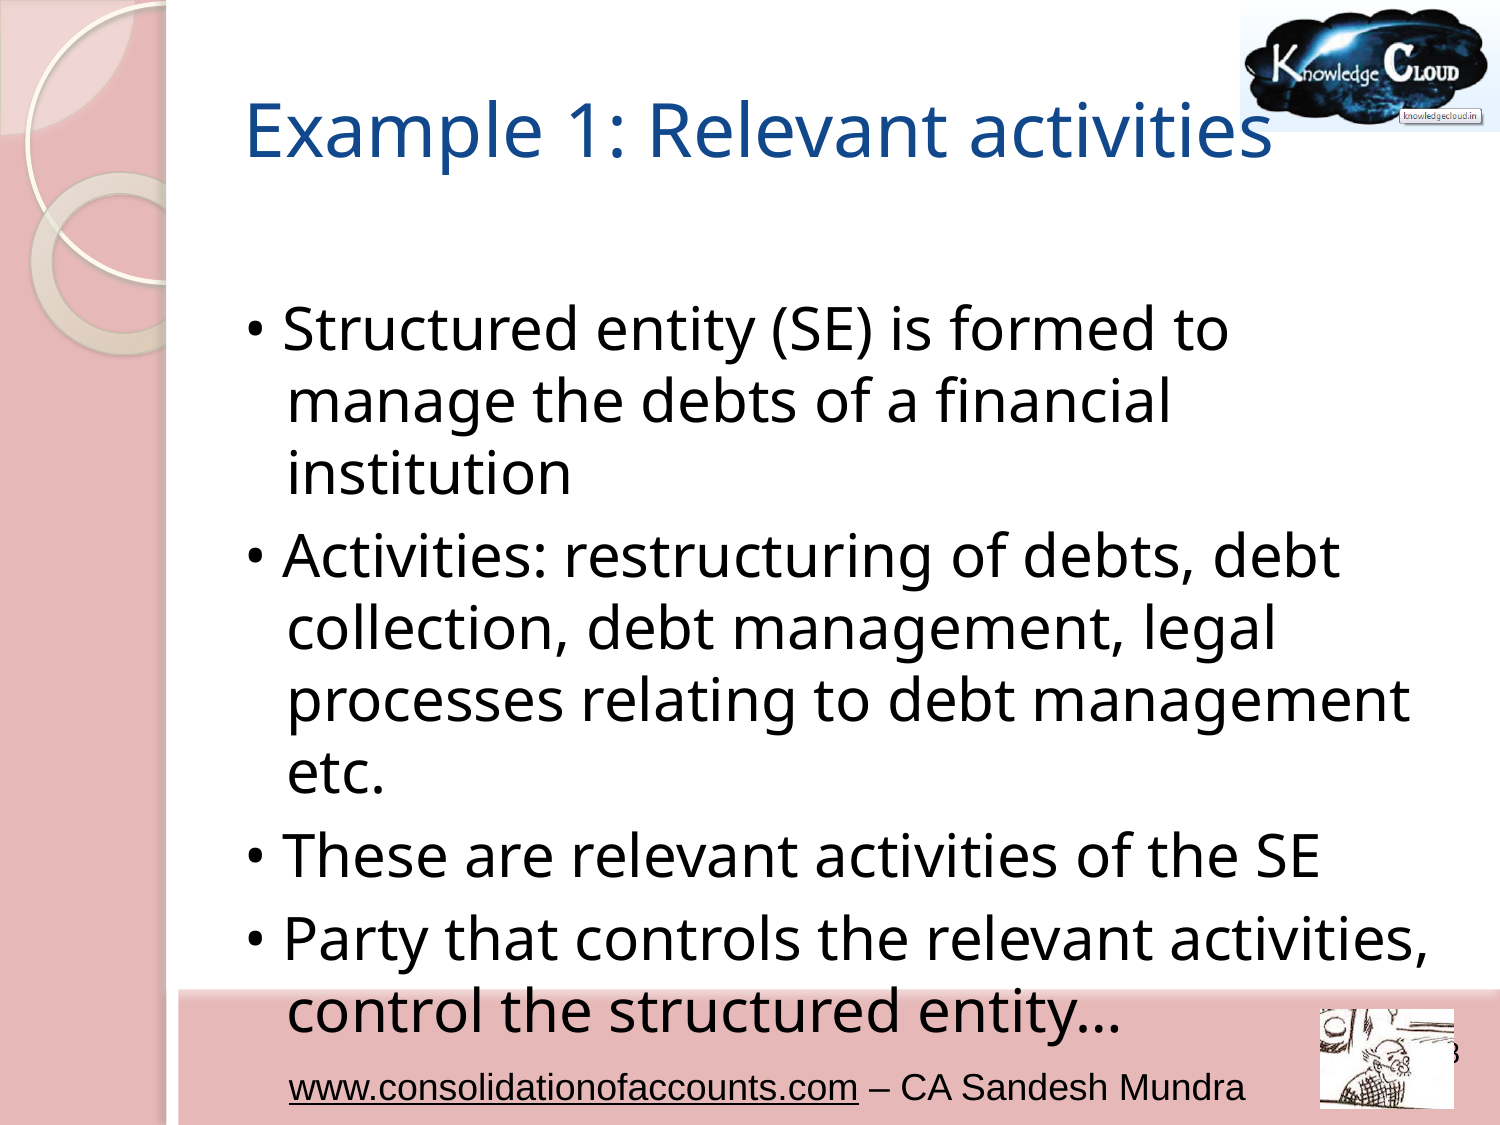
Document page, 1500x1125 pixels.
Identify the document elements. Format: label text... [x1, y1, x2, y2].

list • Structured entity (SE) is formed to manage the debts of a financial institution • Activities: restructuring of debts, debt collection, debt management, legal processes relating to debt management etc. • These are relevant activities of the SE • Party that controls the relevant activities, control the structured entity… [217, 282, 1448, 1113]
picture [1448, 1009, 1454, 1034]
picture [1239, 0, 1500, 132]
slide_number 28 [1413, 1034, 1488, 1113]
title Example 1: Relevant activities [228, 33, 1459, 222]
